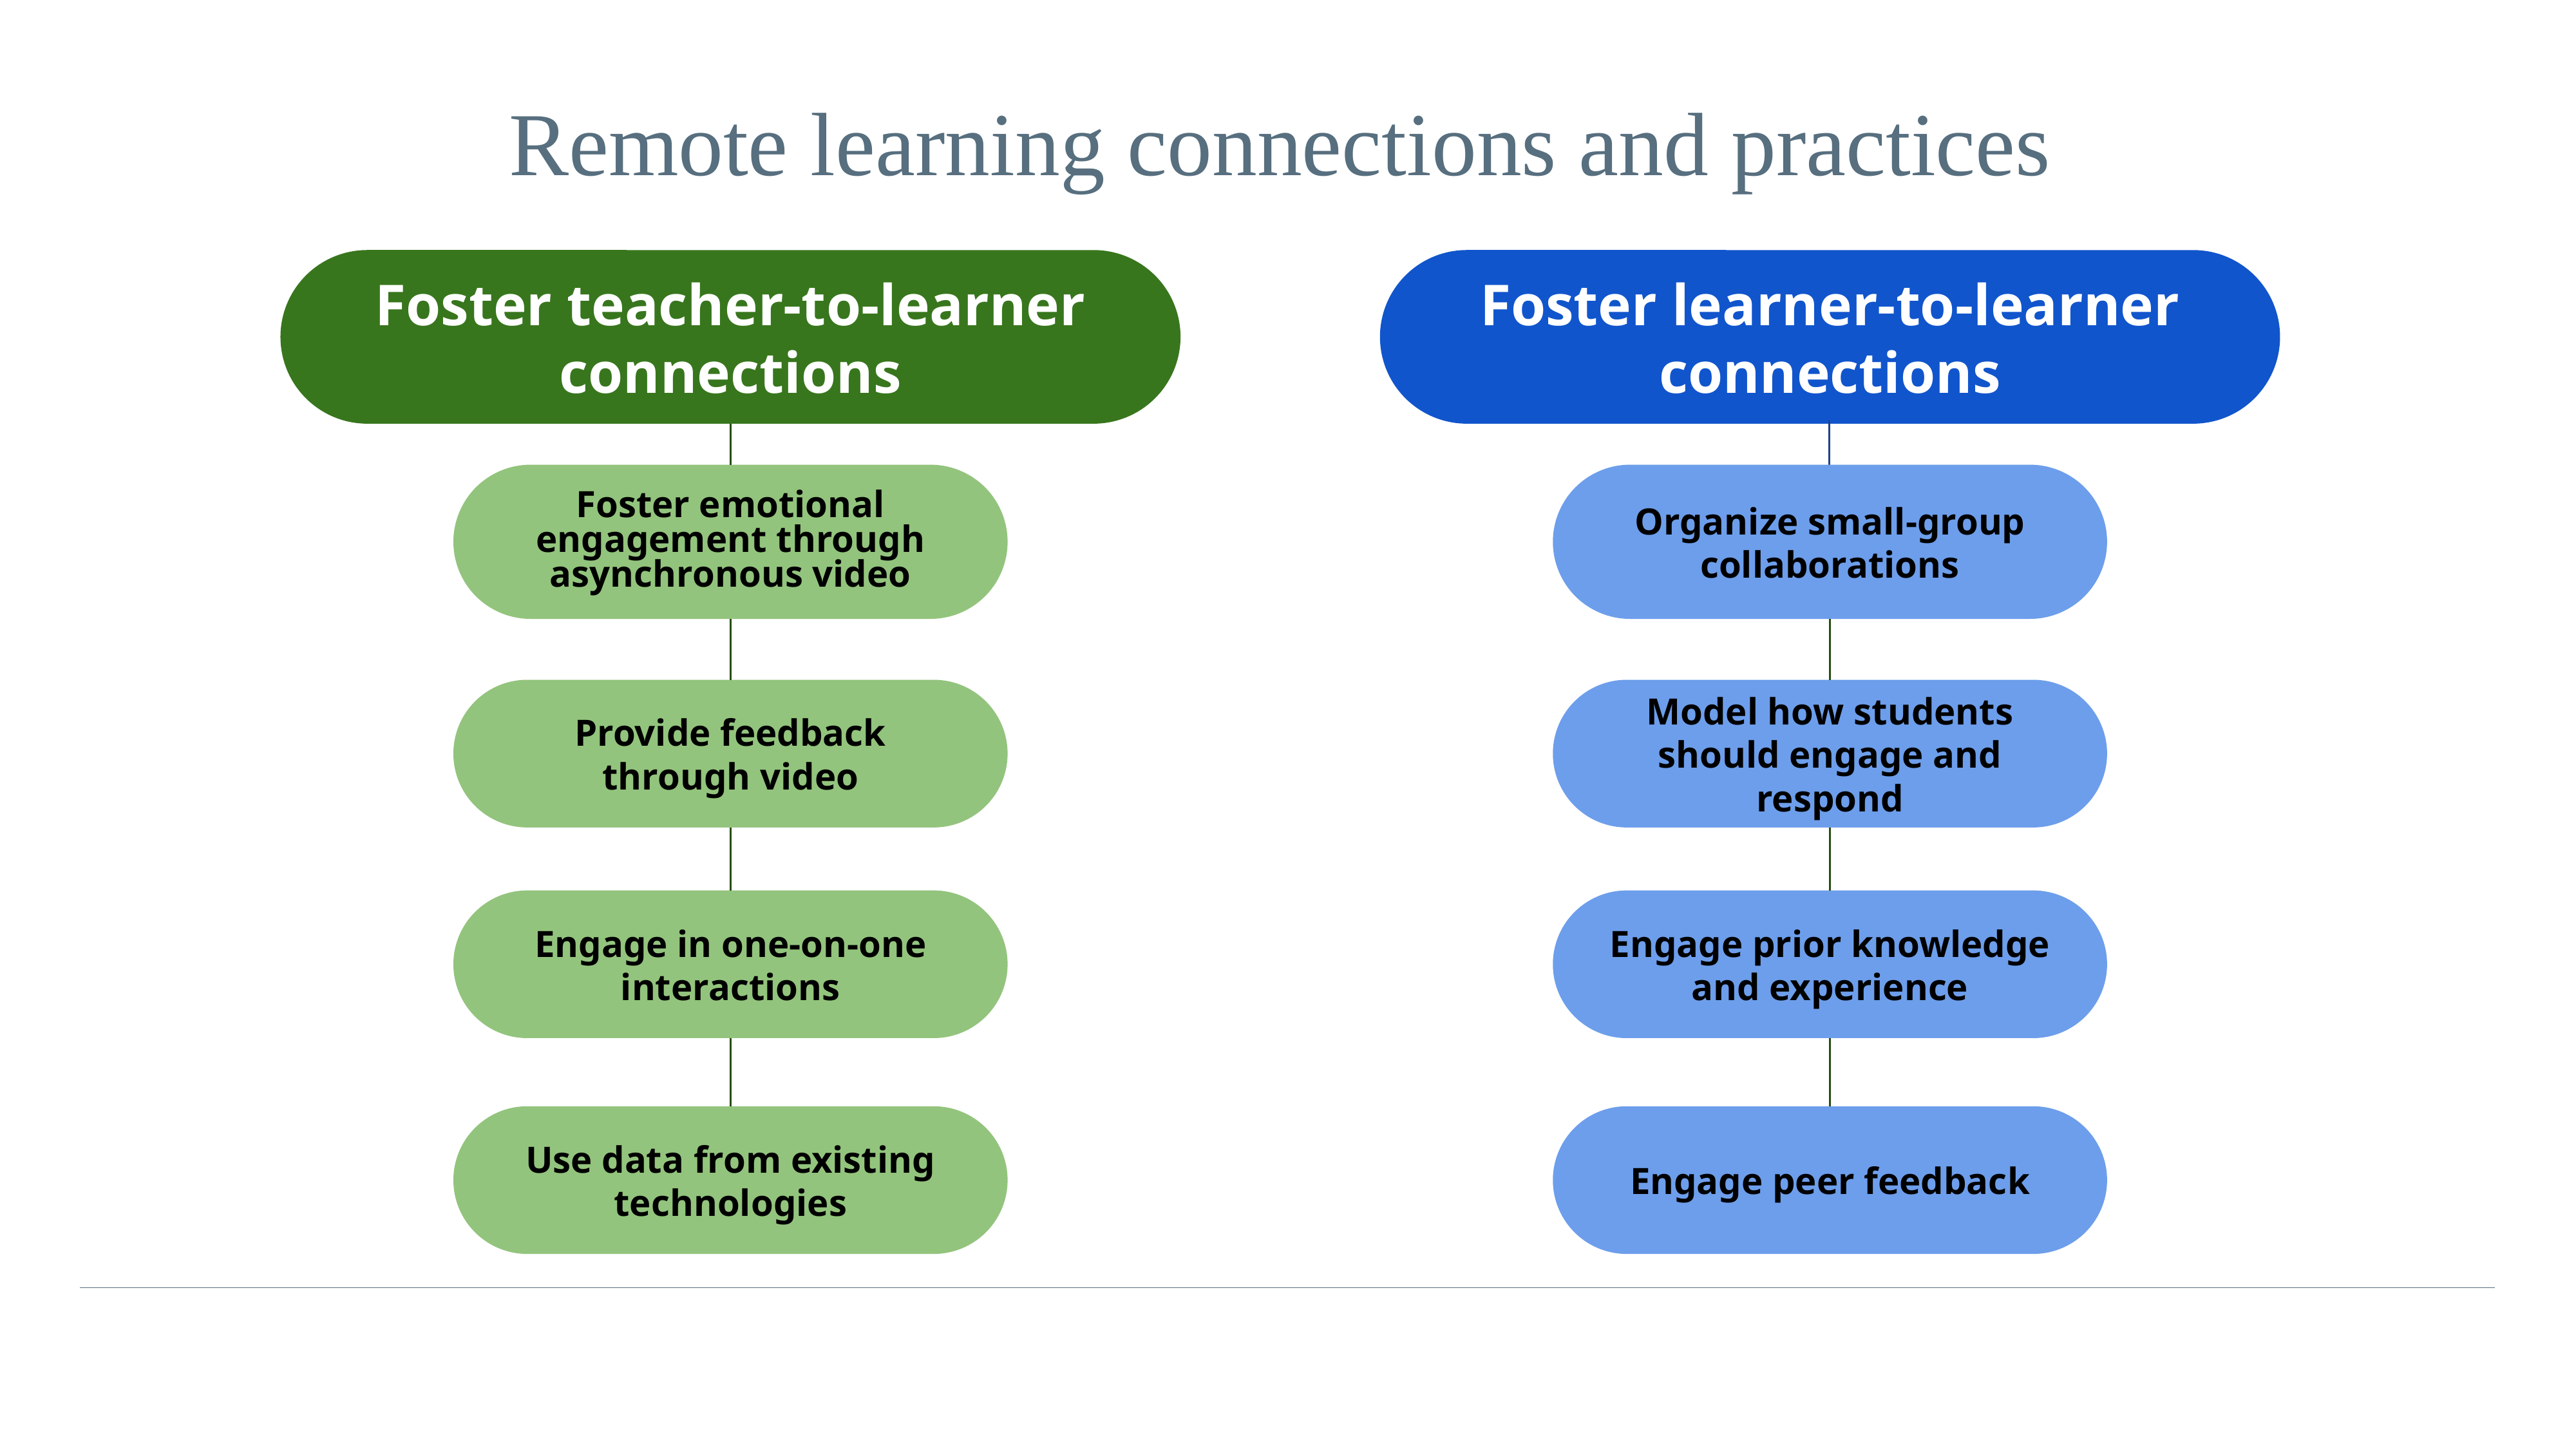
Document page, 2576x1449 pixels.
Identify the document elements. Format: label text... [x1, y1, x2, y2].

title Remote learning connections and practices [280, 80, 2280, 209]
text_box Engage in one-on-one interactions [453, 890, 1008, 1038]
text_box Organize small-group collaborations [1553, 464, 2107, 620]
text_box Provide feedback through video [453, 679, 1008, 828]
text_box Engage prior knowledge and experience [1553, 890, 2107, 1038]
text_box Model how students should engage and respond [1553, 679, 2107, 828]
text_box Foster learner-to-learner connections [1379, 250, 2280, 424]
text_box Engage peer feedback [1553, 1106, 2107, 1255]
text_box Foster emotional engagement through asynchronous video [453, 464, 1008, 620]
text_box Use data from existing technologies [453, 1106, 1008, 1255]
text_box Foster teacher-to-learner connections [280, 250, 1181, 424]
